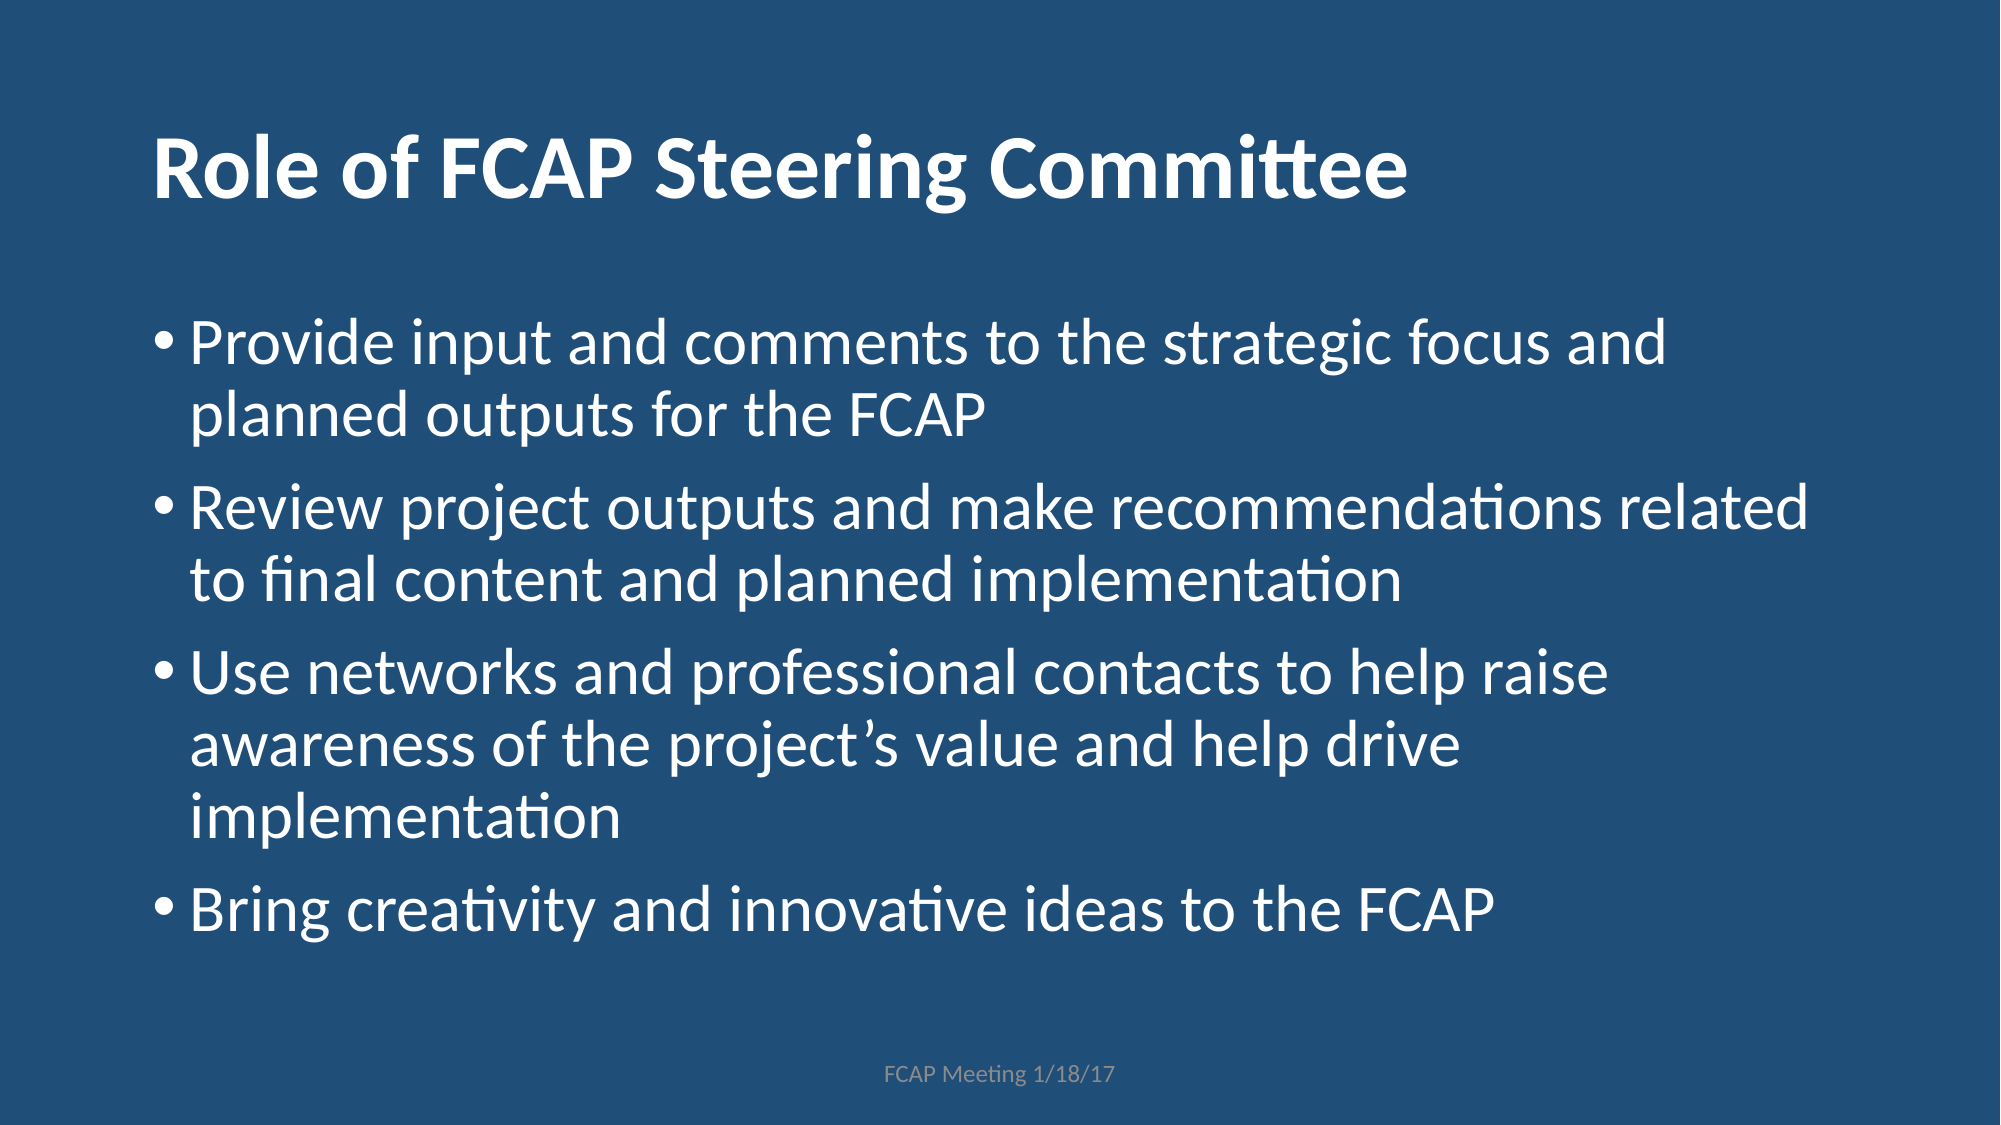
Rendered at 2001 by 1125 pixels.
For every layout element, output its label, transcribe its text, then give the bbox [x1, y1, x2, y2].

title Role of FCAP Steering Committee [137, 59, 1863, 278]
footer FCAP Meeting 1/18/17 [662, 1042, 1338, 1103]
list Provide input and comments to the strategic focus and planned outputs for the FCAP Review project outputs and make recommendations related to final content and planned implementation Use networks and professional contacts to help raise awareness of the project’s value and help drive implementation Bring creativity and innovative ideas to the FCAP [137, 299, 1863, 1014]
